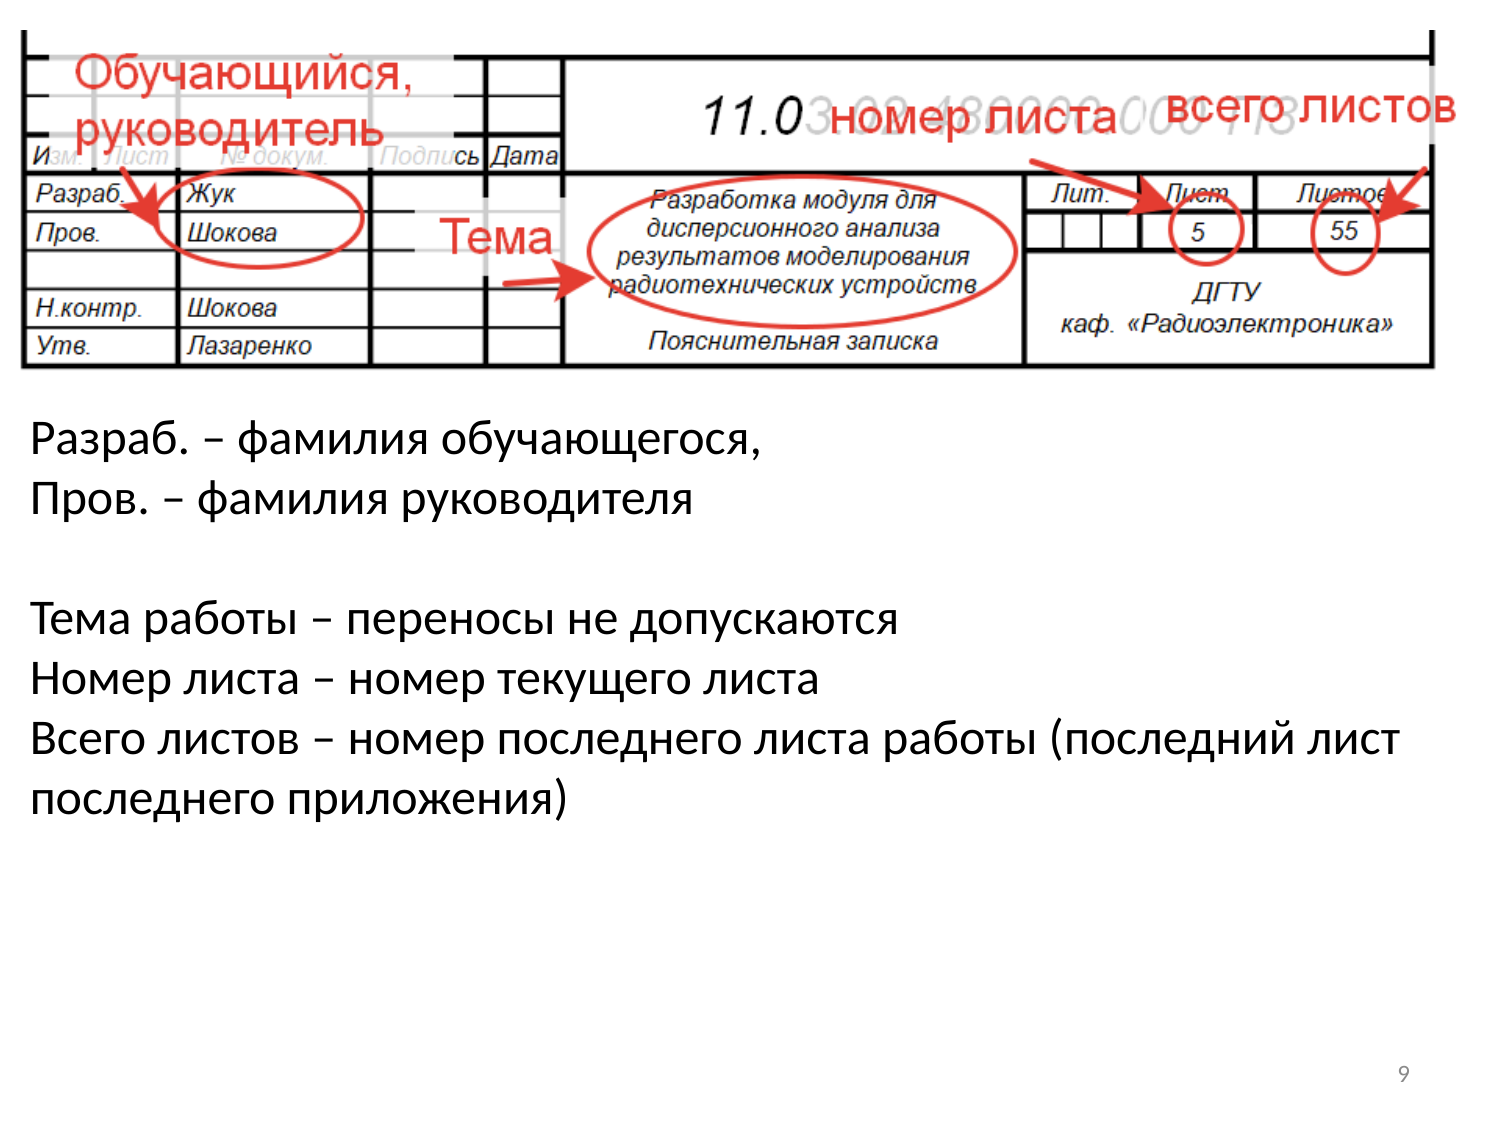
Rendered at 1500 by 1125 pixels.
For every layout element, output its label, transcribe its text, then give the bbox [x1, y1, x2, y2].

slide_number 9 [1074, 1042, 1425, 1103]
text_box Разраб. – фамилия обучающегося, Пров. – фамилия руководителя Тема работы – переносы не допускаются Номер листа – номер текущего листа Всего листов – номер последнего листа работы (последний лист последнего приложения) [15, 397, 1464, 832]
picture [3, 30, 1462, 386]
